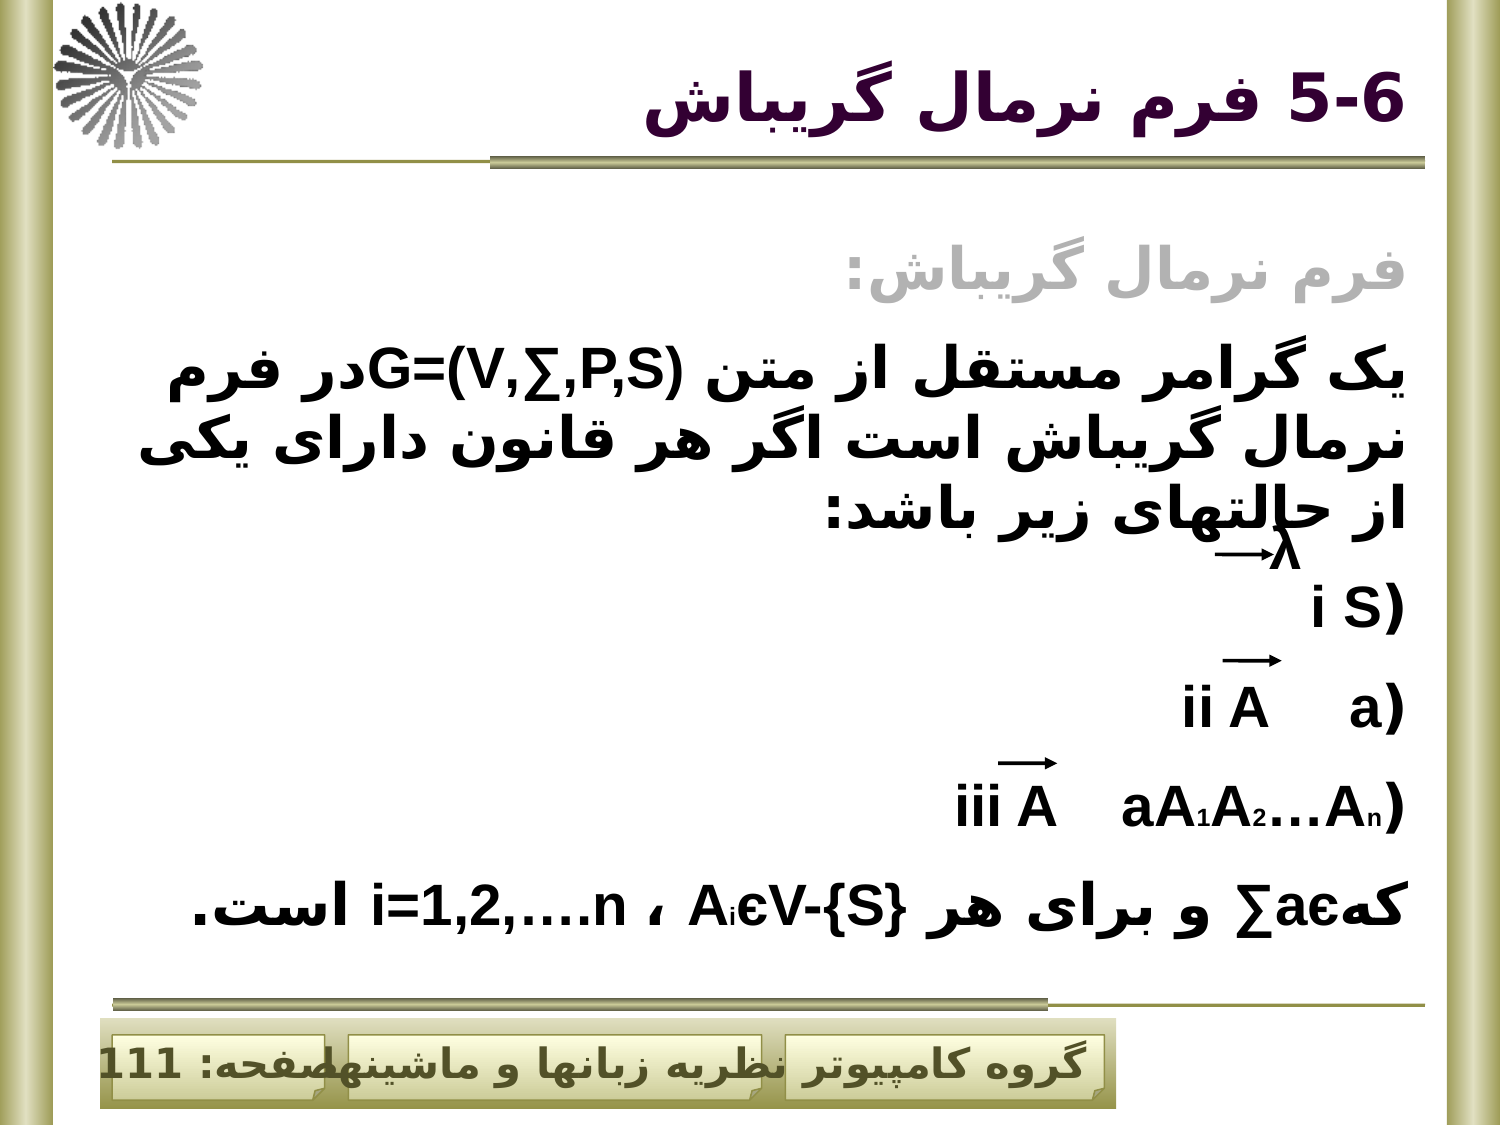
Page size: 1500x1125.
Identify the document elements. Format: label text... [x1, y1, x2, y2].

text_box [88, 223, 1424, 906]
title 5-6 فرم نرمال گریباش [147, 42, 1423, 147]
